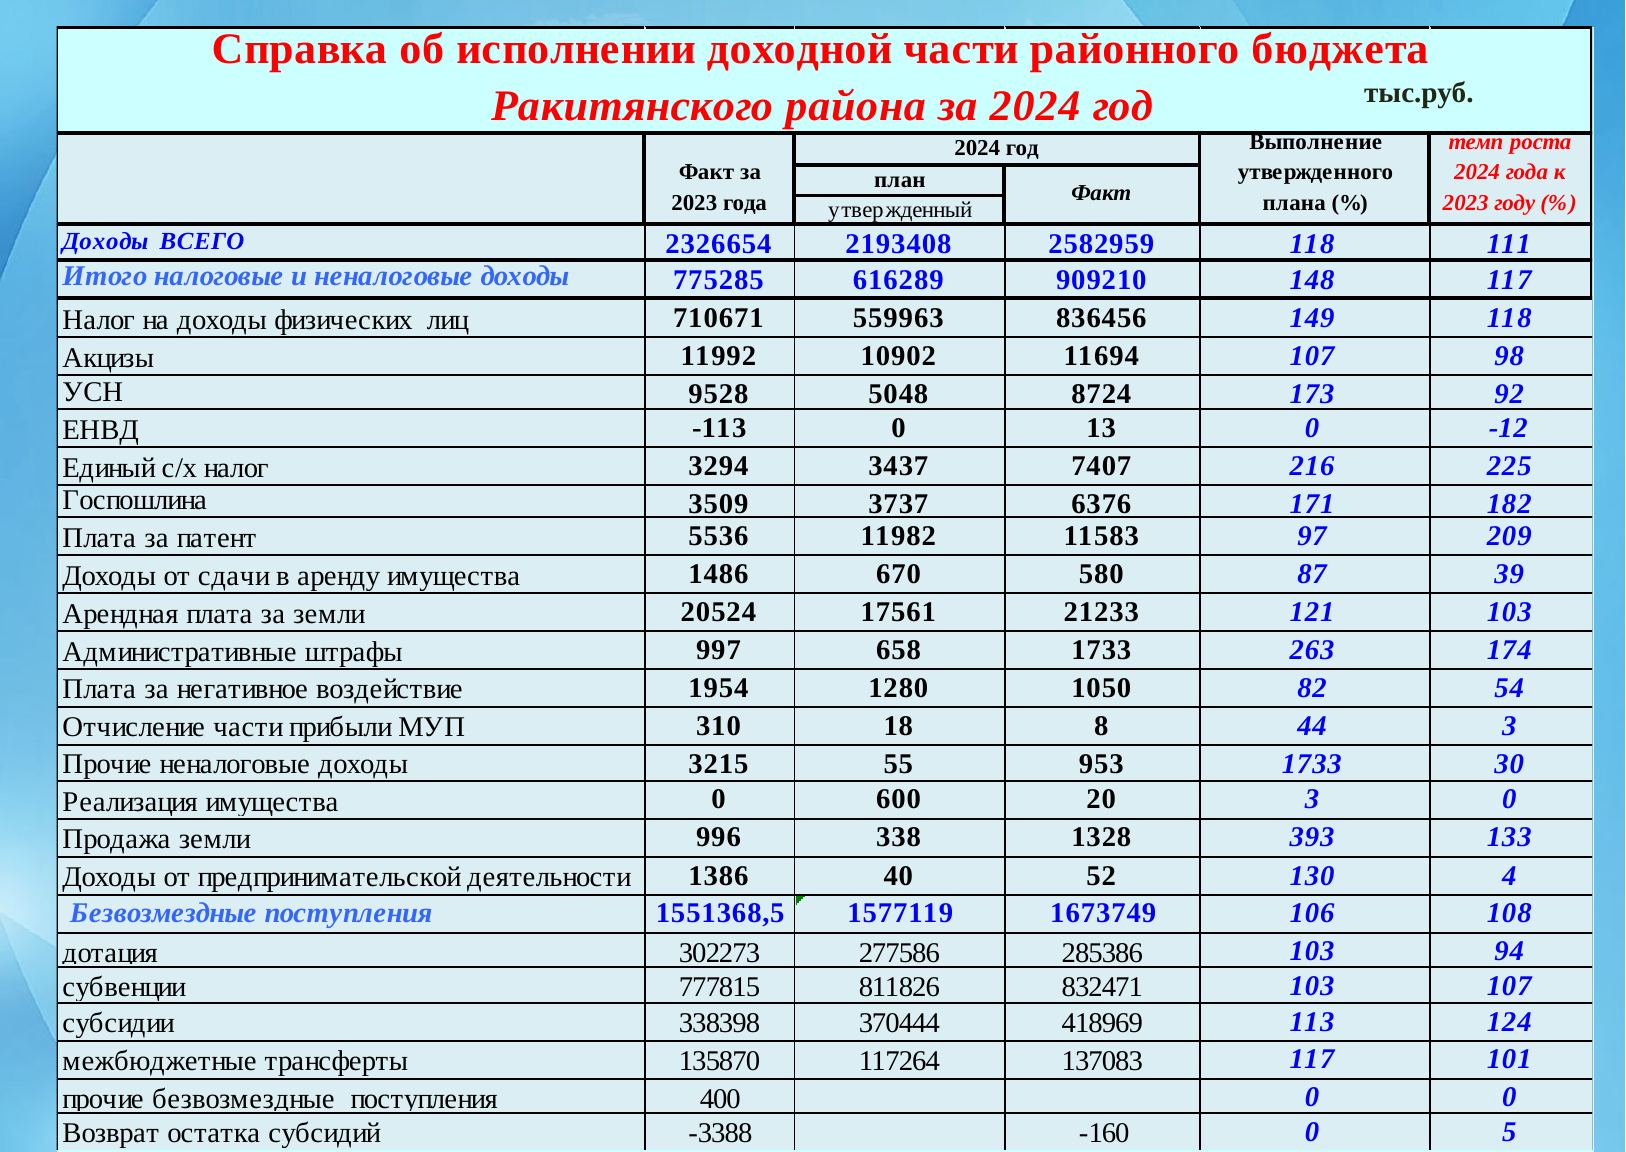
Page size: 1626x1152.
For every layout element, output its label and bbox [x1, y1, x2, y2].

text_box [56, 26, 1595, 1152]
picture [0, 0, 1625, 1152]
